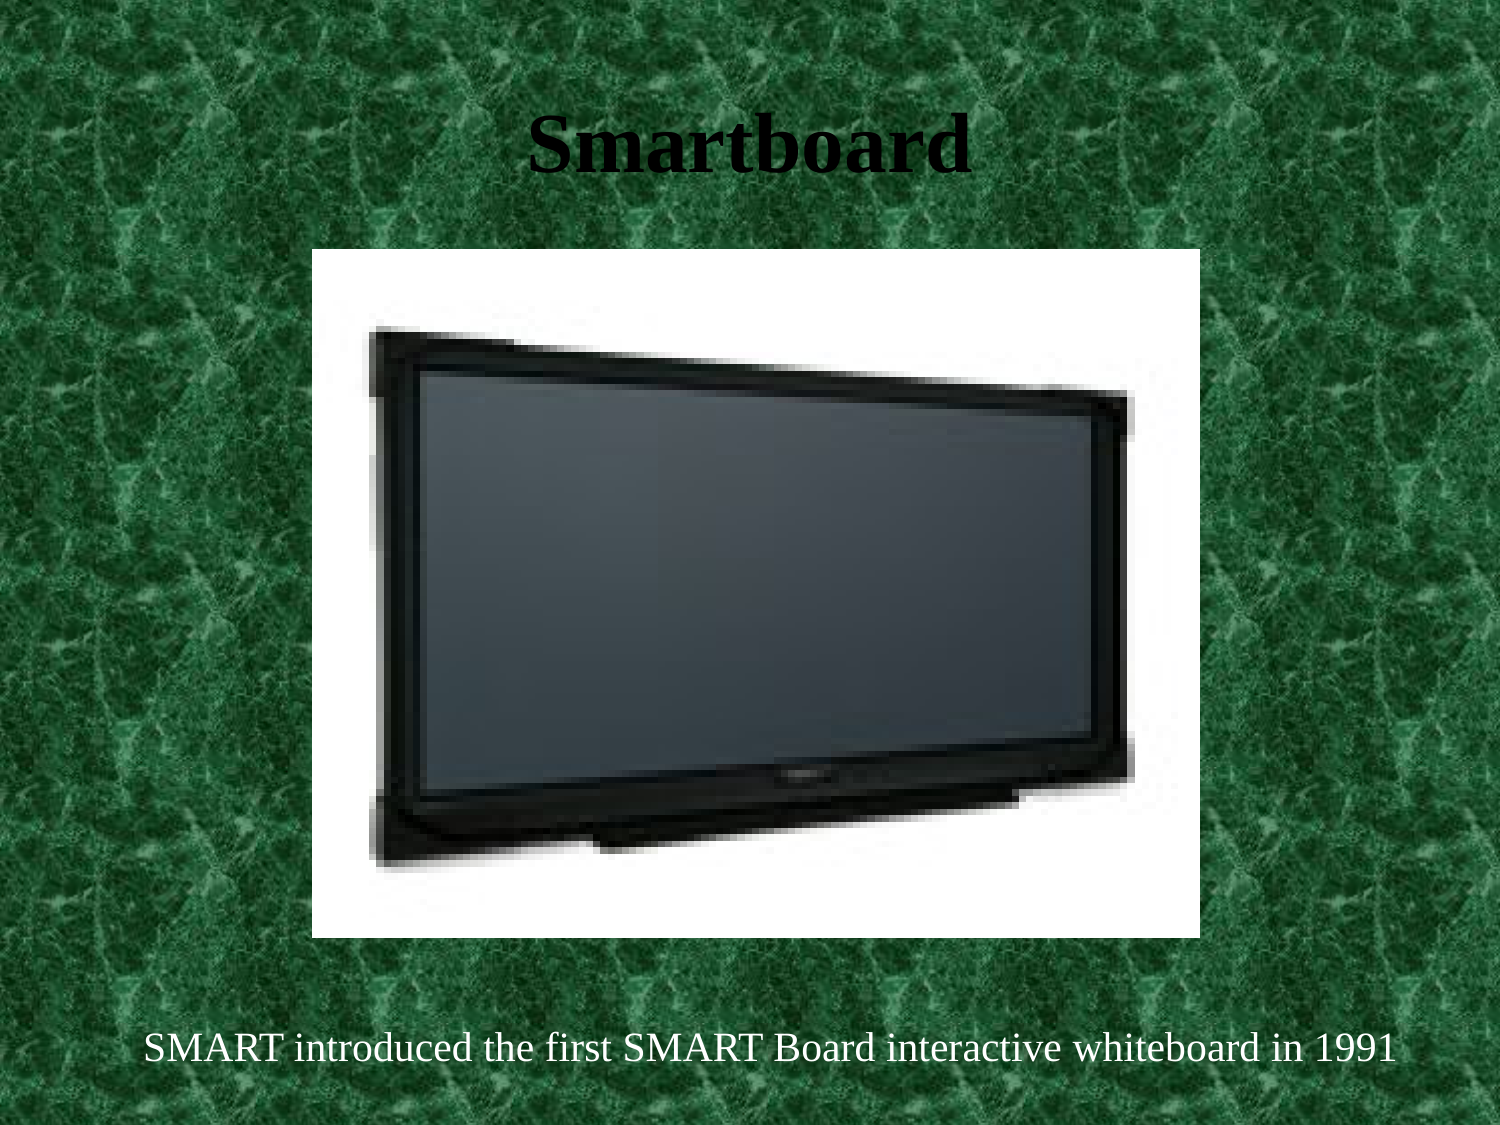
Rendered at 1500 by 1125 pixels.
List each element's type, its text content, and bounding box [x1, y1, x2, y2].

text_box SMART introduced the first SMART Board interactive whiteboard in 1991 [128, 1012, 1414, 1078]
title Smartboard [75, 45, 1425, 233]
picture [0, 0, 1500, 1125]
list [312, 249, 1201, 938]
